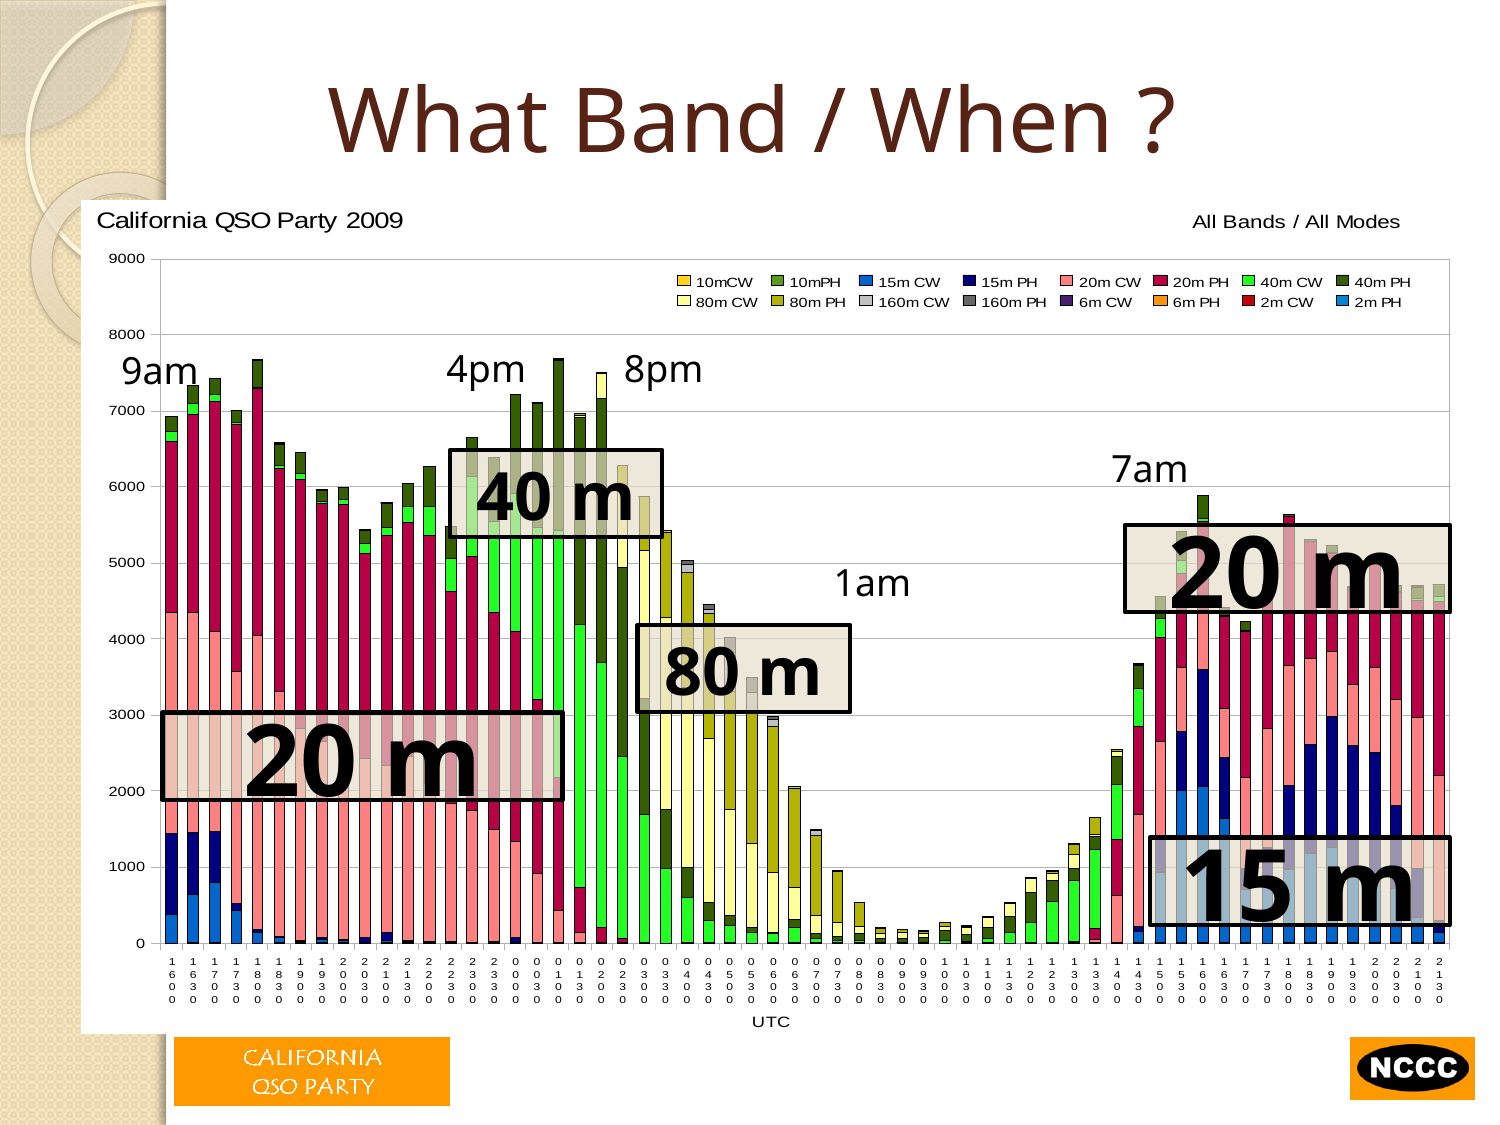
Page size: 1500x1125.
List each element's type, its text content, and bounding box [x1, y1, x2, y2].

picture [174, 1038, 450, 1106]
title What Band / When ? [312, 23, 1500, 211]
picture [1350, 1037, 1475, 1100]
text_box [80, 199, 1463, 1038]
